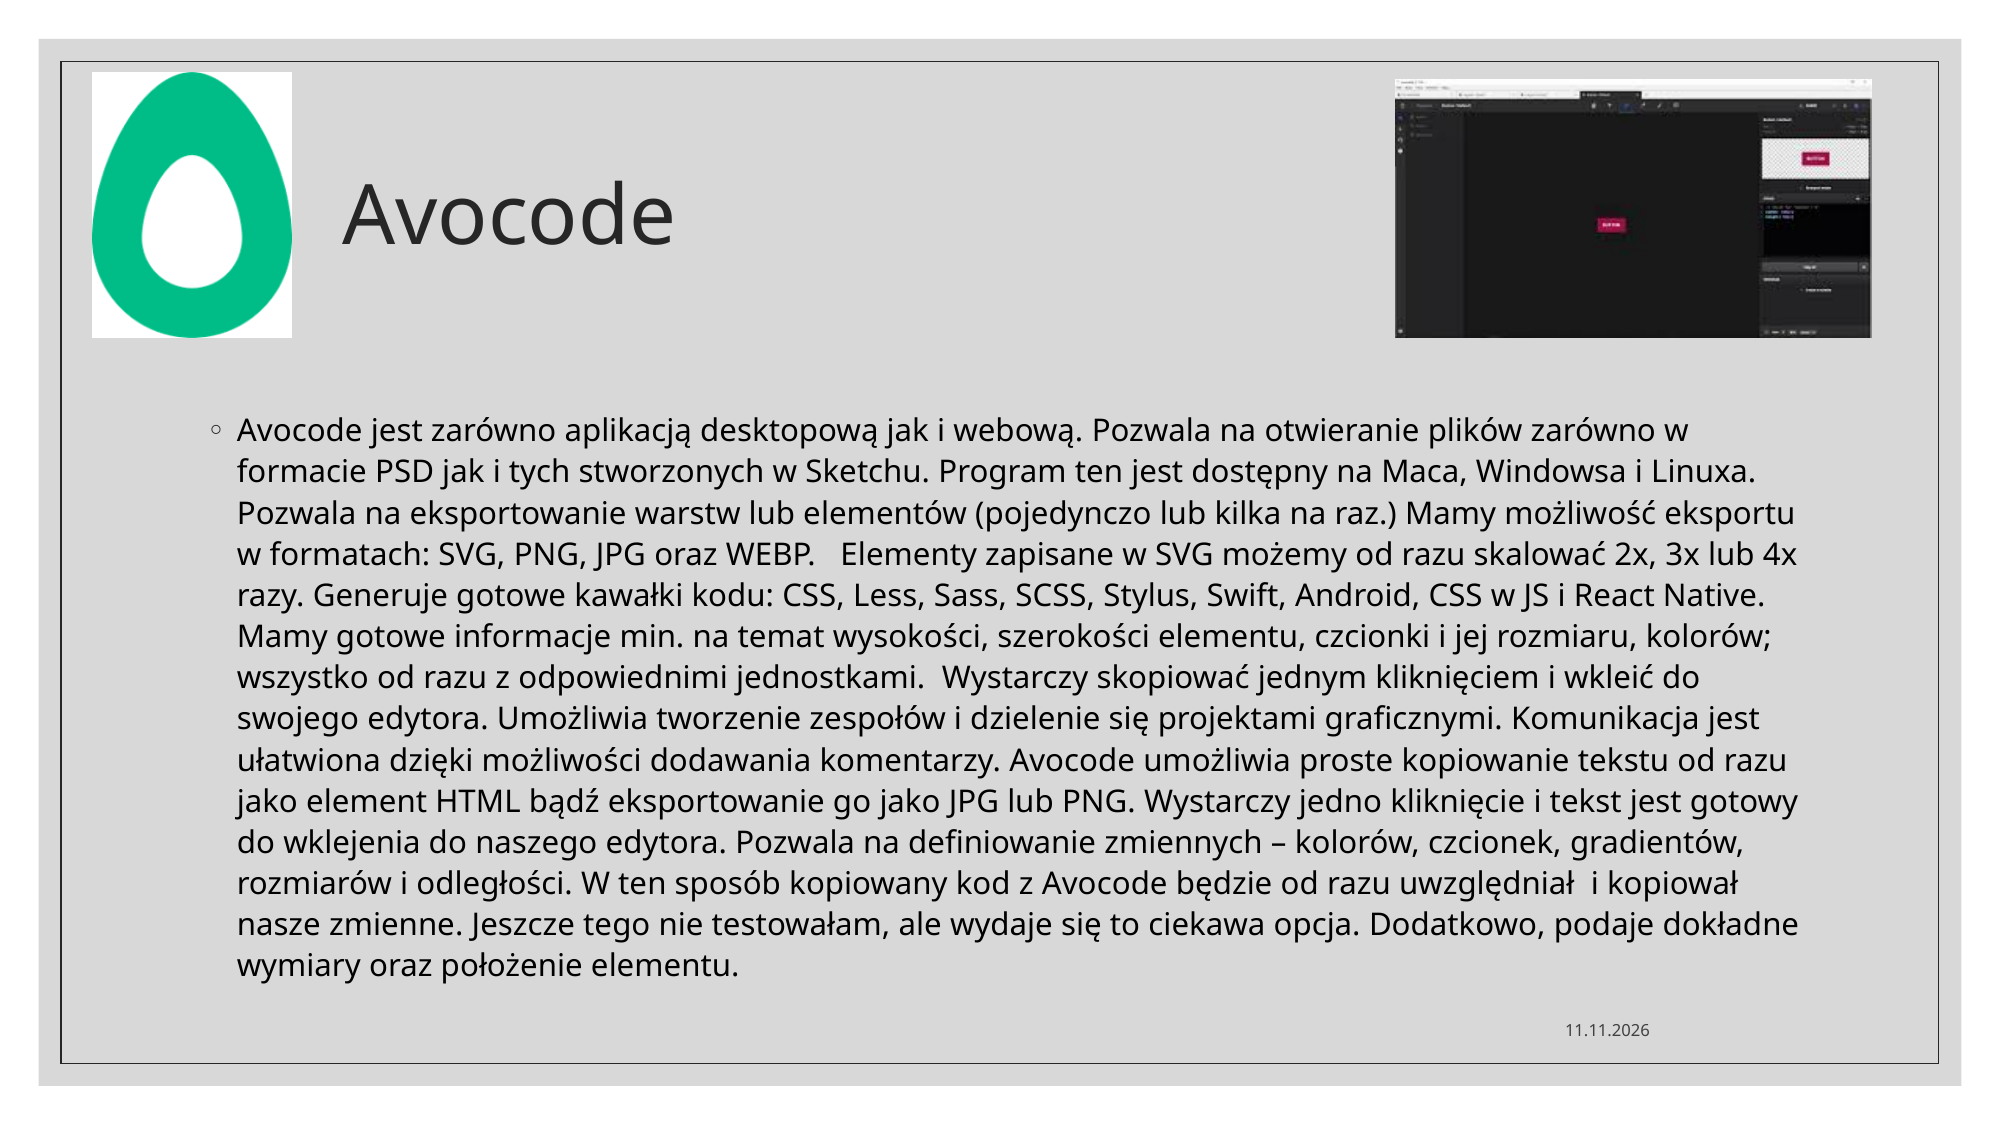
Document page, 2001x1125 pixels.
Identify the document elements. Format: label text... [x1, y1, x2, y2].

title Avocode [296, 105, 1389, 331]
picture [1395, 79, 1872, 338]
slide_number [1190, 990, 1665, 1050]
picture [92, 72, 292, 338]
list Avocode jest zarówno aplikacją desktopową jak i webową. Pozwala na otwieranie plików zarówno w formacie PSD jak i tych stworzonych w Sketchu. Program ten jest dostępny na Maca, Windowsa i Linuxa. Pozwala na eksportowanie warstw lub elementów (pojedynczo lub kilka na raz.) Mamy możliwość eksportu w formatach: SVG, PNG, JPG oraz WEBP. Elementy zapisane w SVG możemy od razu skalować 2x, 3x lub 4x razy. Generuje gotowe kawałki kodu: CSS, Less, Sass, SCSS, Stylus, Swift, Android, CSS w JS i React Native. Mamy gotowe informacje min. na temat wysokości, szerokości elementu, czcionki i jej rozmiaru, kolorów; wszystko od razu z odpowiednimi jednostkami. Wystarczy skopiować jednym kliknięciem i wkleić do swojego edytora. Umożliwia tworzenie zespołów i dzielenie się projektami graficznymi. Komunikacja jest ułatwiona dzięki możliwości dodawania komentarzy. Avocode umożliwia proste kopiowanie tekstu od razu jako element HTML bądź eksportowanie go jako JPG lub PNG. Wystarczy jedno kliknięcie i tekst jest gotowy do wklejenia do naszego edytora. Pozwala na definiowanie zmiennych – kolorów, czcionek, gradientów, rozmiarów i odległości. W ten sposób kopiowany kod z Avocode będzie od razu uwzględniał i kopiował nasze zmienne. Jeszcze tego nie testowałam, ale wydaje się to ciekawa opcja. Dodatkowo, podaje dokładne wymiary oraz położenie elementu. [191, 399, 1842, 1031]
